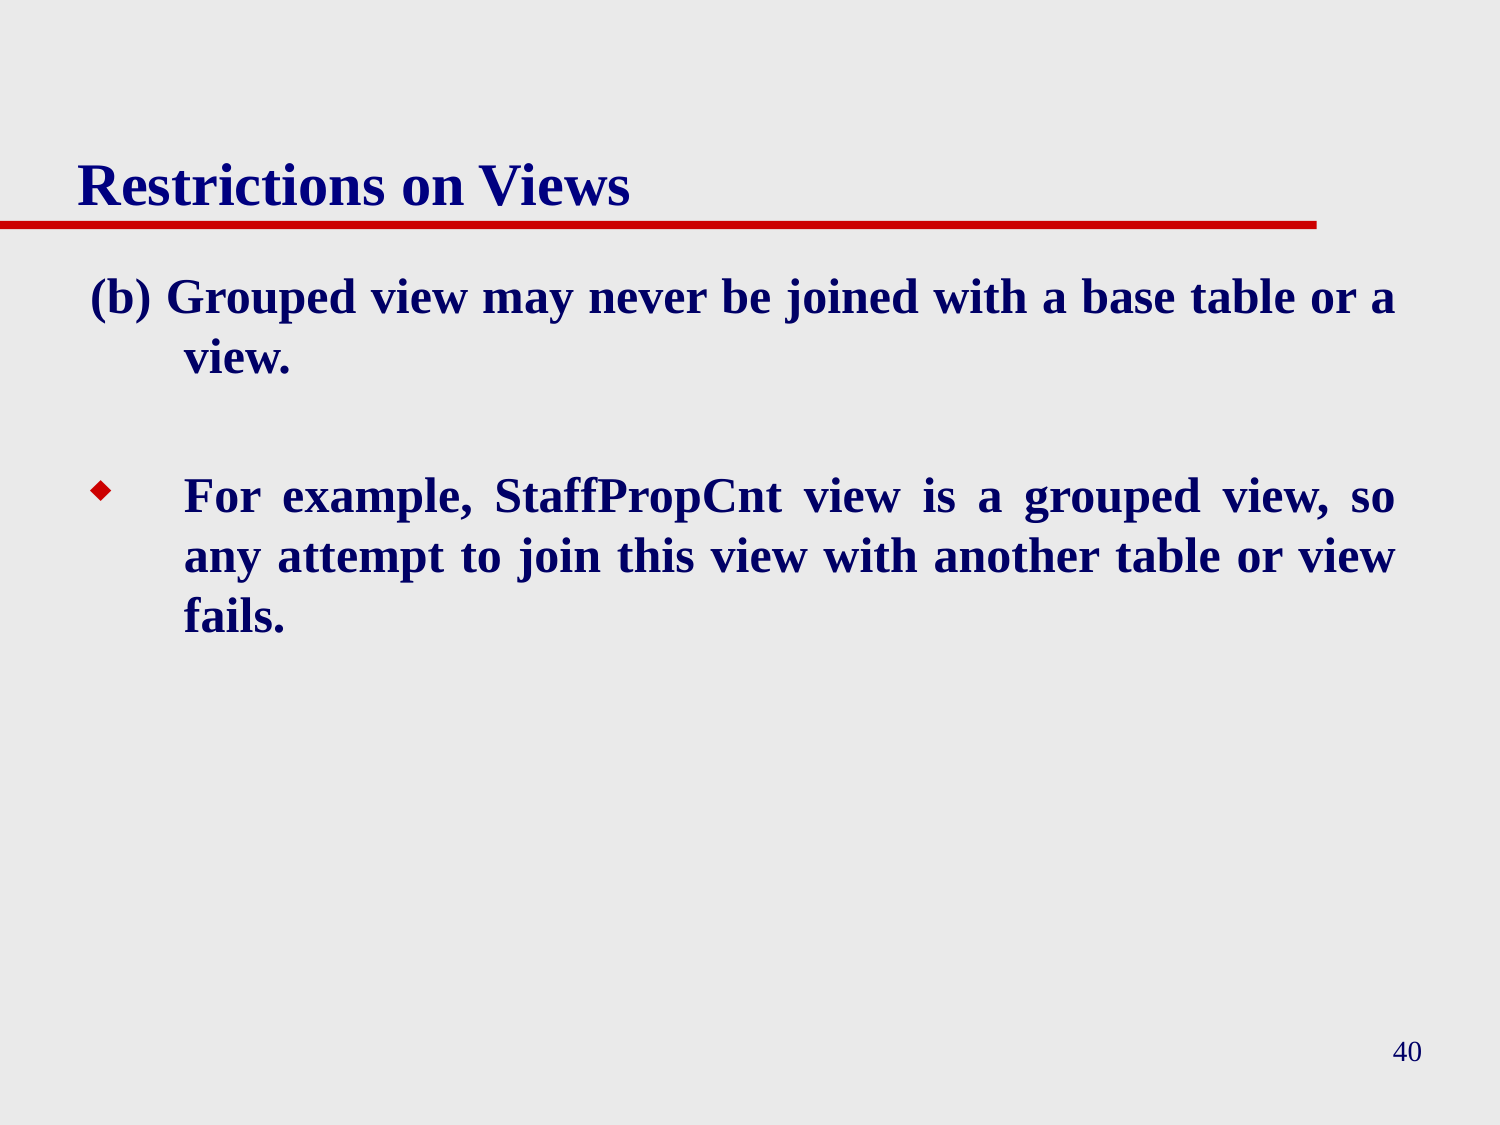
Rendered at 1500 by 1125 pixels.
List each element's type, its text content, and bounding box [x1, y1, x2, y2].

title Restrictions on Views [62, 43, 1338, 226]
list (b) Grouped view may never be joined with a base table or a view. For example, StaffPropCnt view is a grouped view, so any attempt to join this view with another table or view fails. [74, 255, 1412, 931]
slide_number 40 [1124, 1012, 1438, 1088]
